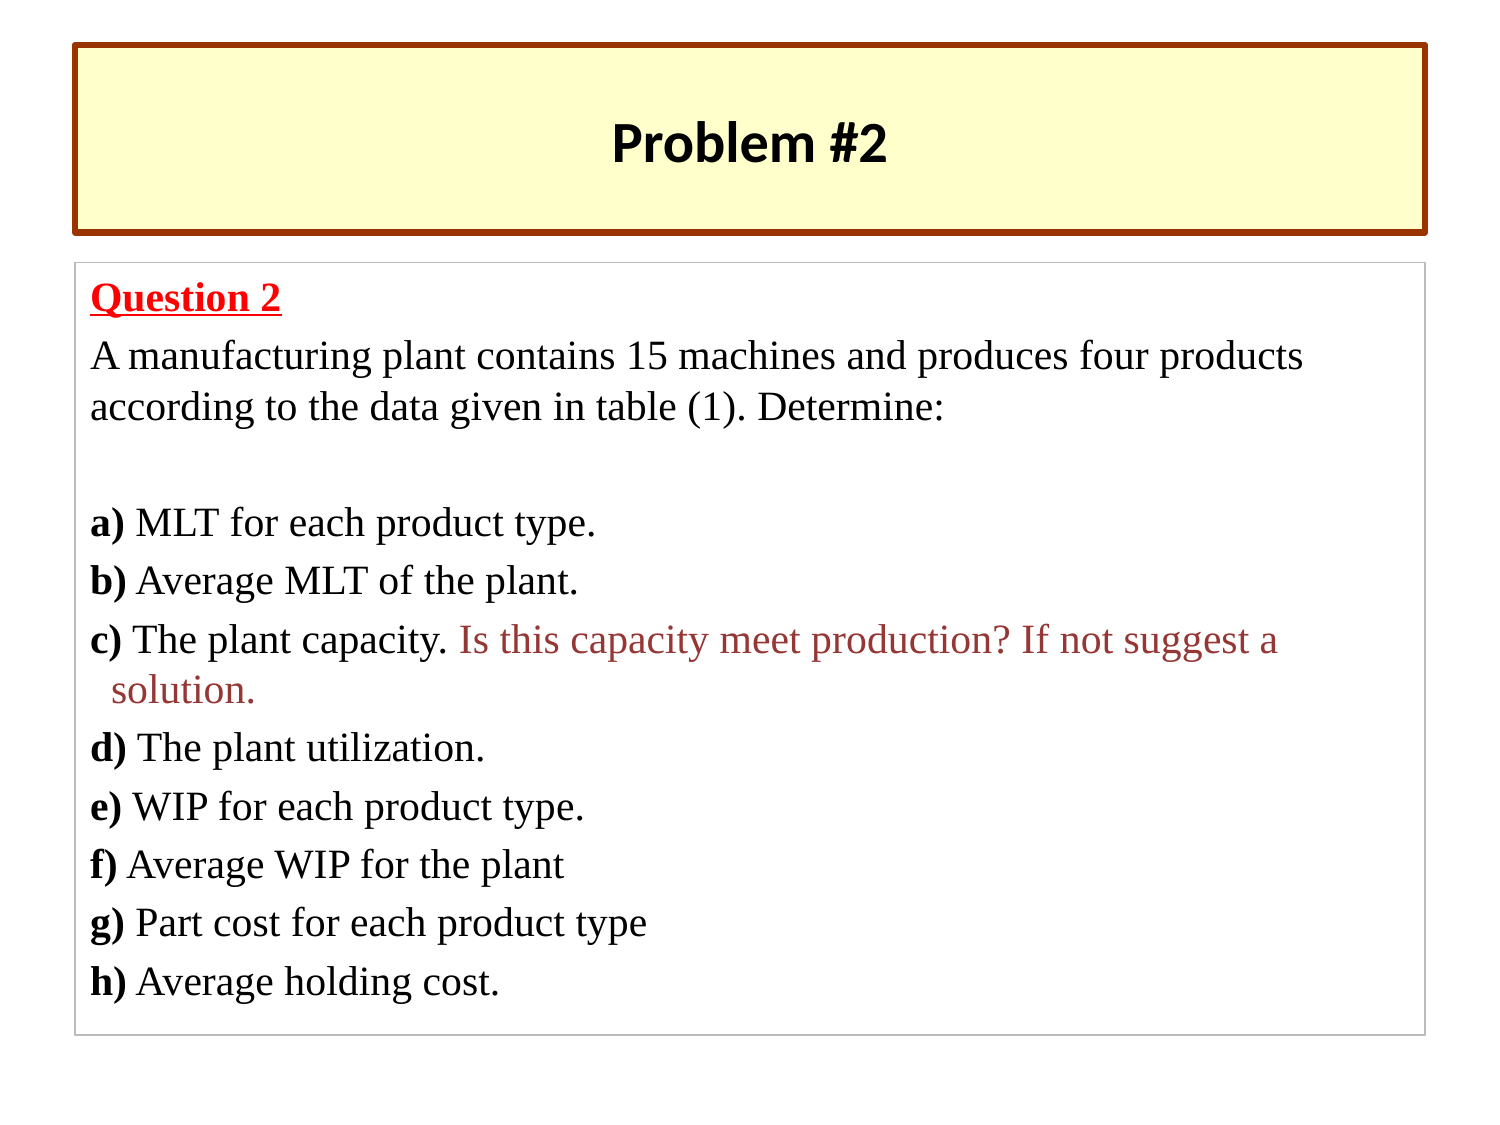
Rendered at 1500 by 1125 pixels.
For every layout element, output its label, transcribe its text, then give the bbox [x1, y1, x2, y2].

list Question 2 A manufacturing plant contains 15 machines and produces four products according to the data given in table (1). Determine: a) MLT for each product type. b) Average MLT of the plant. c) The plant capacity. Is this capacity meet production? If not suggest a solution. d) The plant utilization. e) WIP for each product type. f) Average WIP for the plant g) Part cost for each product type h) Average holding cost. [75, 262, 1425, 1035]
title Problem #2 [75, 45, 1425, 233]
